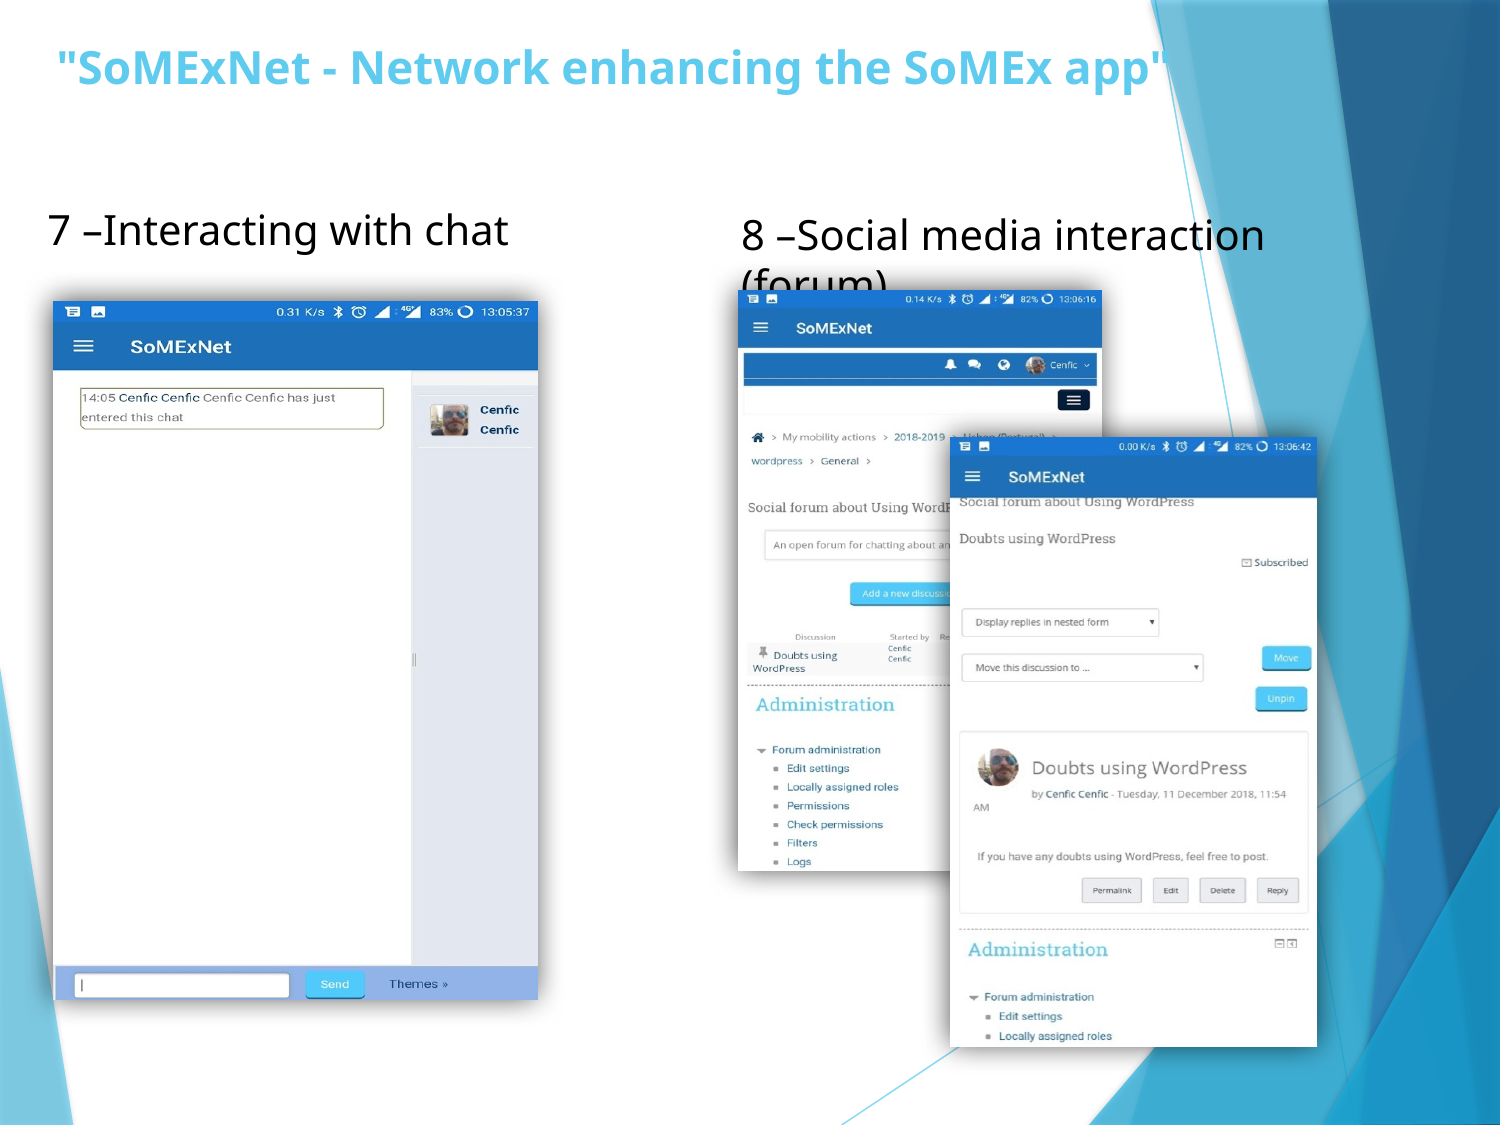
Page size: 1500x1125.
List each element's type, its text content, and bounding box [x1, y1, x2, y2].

text_box 7 –Interacting with chat [32, 196, 524, 262]
title "SoMExNet - Network enhancing the SoMEx app" [41, 30, 1415, 114]
text_box 8 –Social media interaction (forum) [726, 201, 1436, 317]
picture [737, 290, 1318, 1048]
picture [52, 300, 538, 1000]
